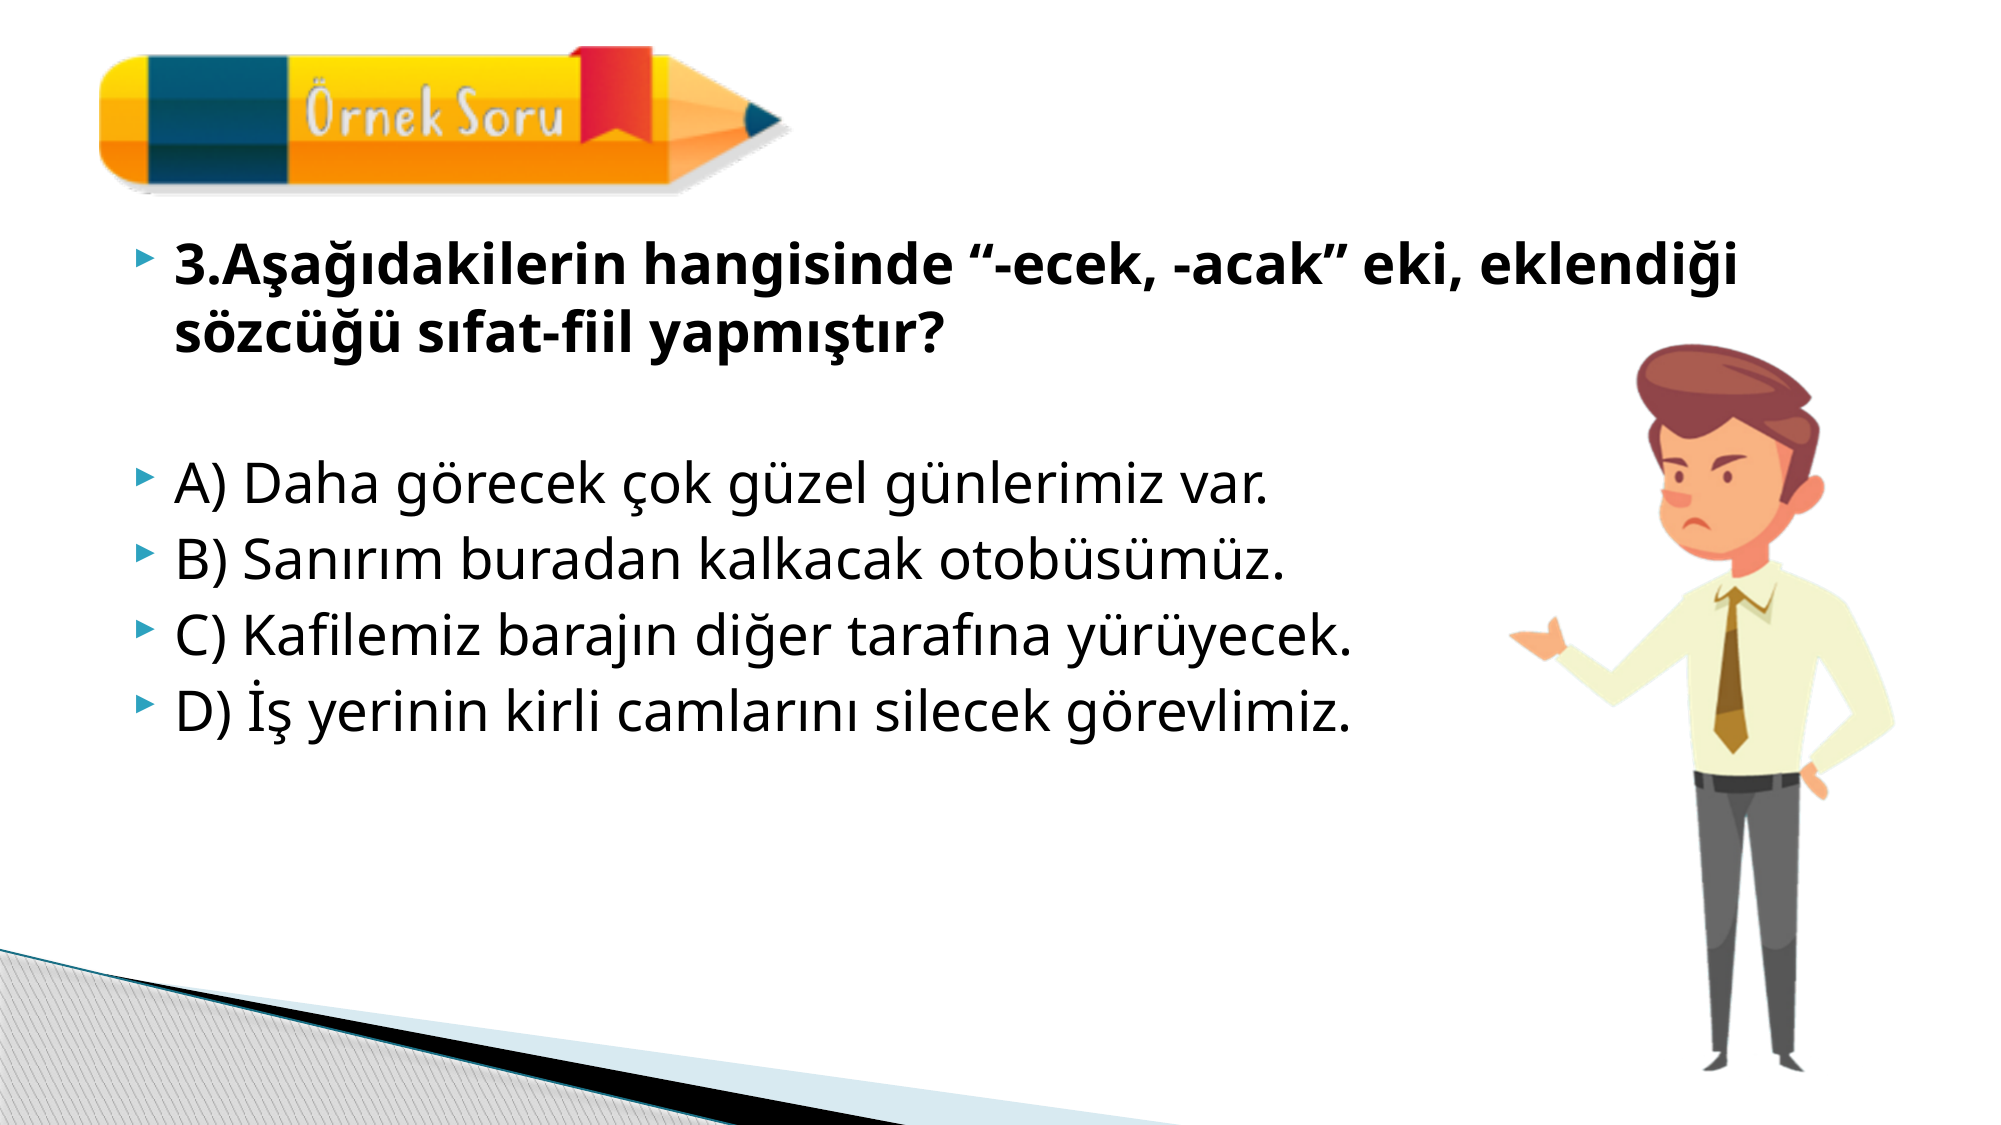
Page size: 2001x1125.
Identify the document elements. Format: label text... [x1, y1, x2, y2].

picture [99, 46, 794, 199]
list 3.Aşağıdakilerin hangisinde “-ecek, -acak” eki, eklendiği sözcüğü sıfat-fiil yapmıştır? A) Daha görecek çok güzel günlerimiz var. B) Sanırım buradan kalkacak otobüsümüz. C) Kafilemiz barajın diğer tarafına yürüyecek. D) İş yerinin kirli camlarını silecek görevlimiz. [99, 221, 1900, 986]
picture [1452, 307, 2000, 1102]
